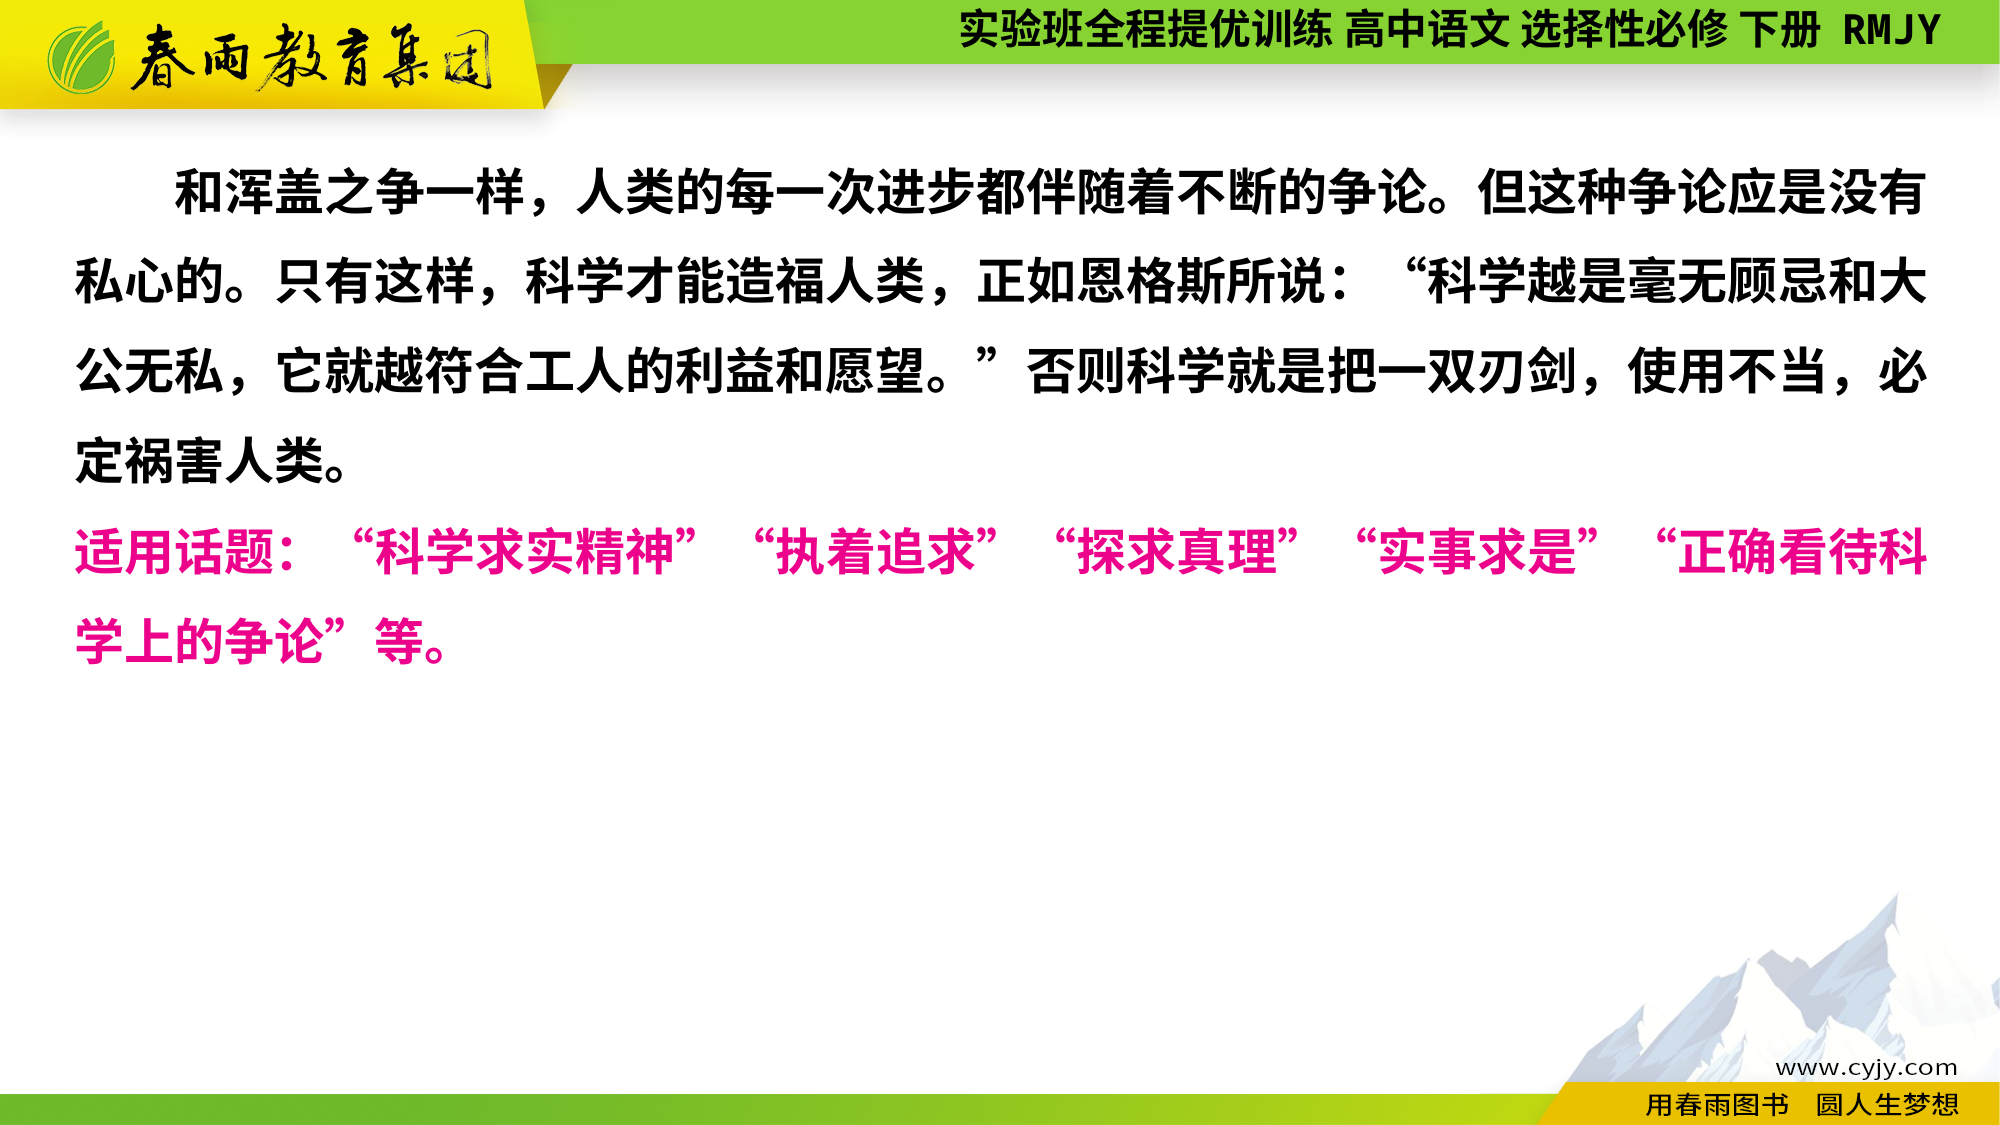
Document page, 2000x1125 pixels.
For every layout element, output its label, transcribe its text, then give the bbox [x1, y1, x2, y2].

picture [0, 0, 2000, 1125]
list 和浑盖之争一样，人类的每一次进步都伴随着不断的争论。但这种争论应是没有私心的。只有这样，科学才能造福人类，正如恩格斯所说：“科学越是毫无顾忌和大公无私，它就越符合工人的利益和愿望。”否则科学就是把一双刃剑，使用不当，必定祸害人类。 适用话题：“科学求实精神”“执着追求”“探求真理”“实事求是”“正确看待科学上的争论”等。 [59, 122, 1944, 672]
